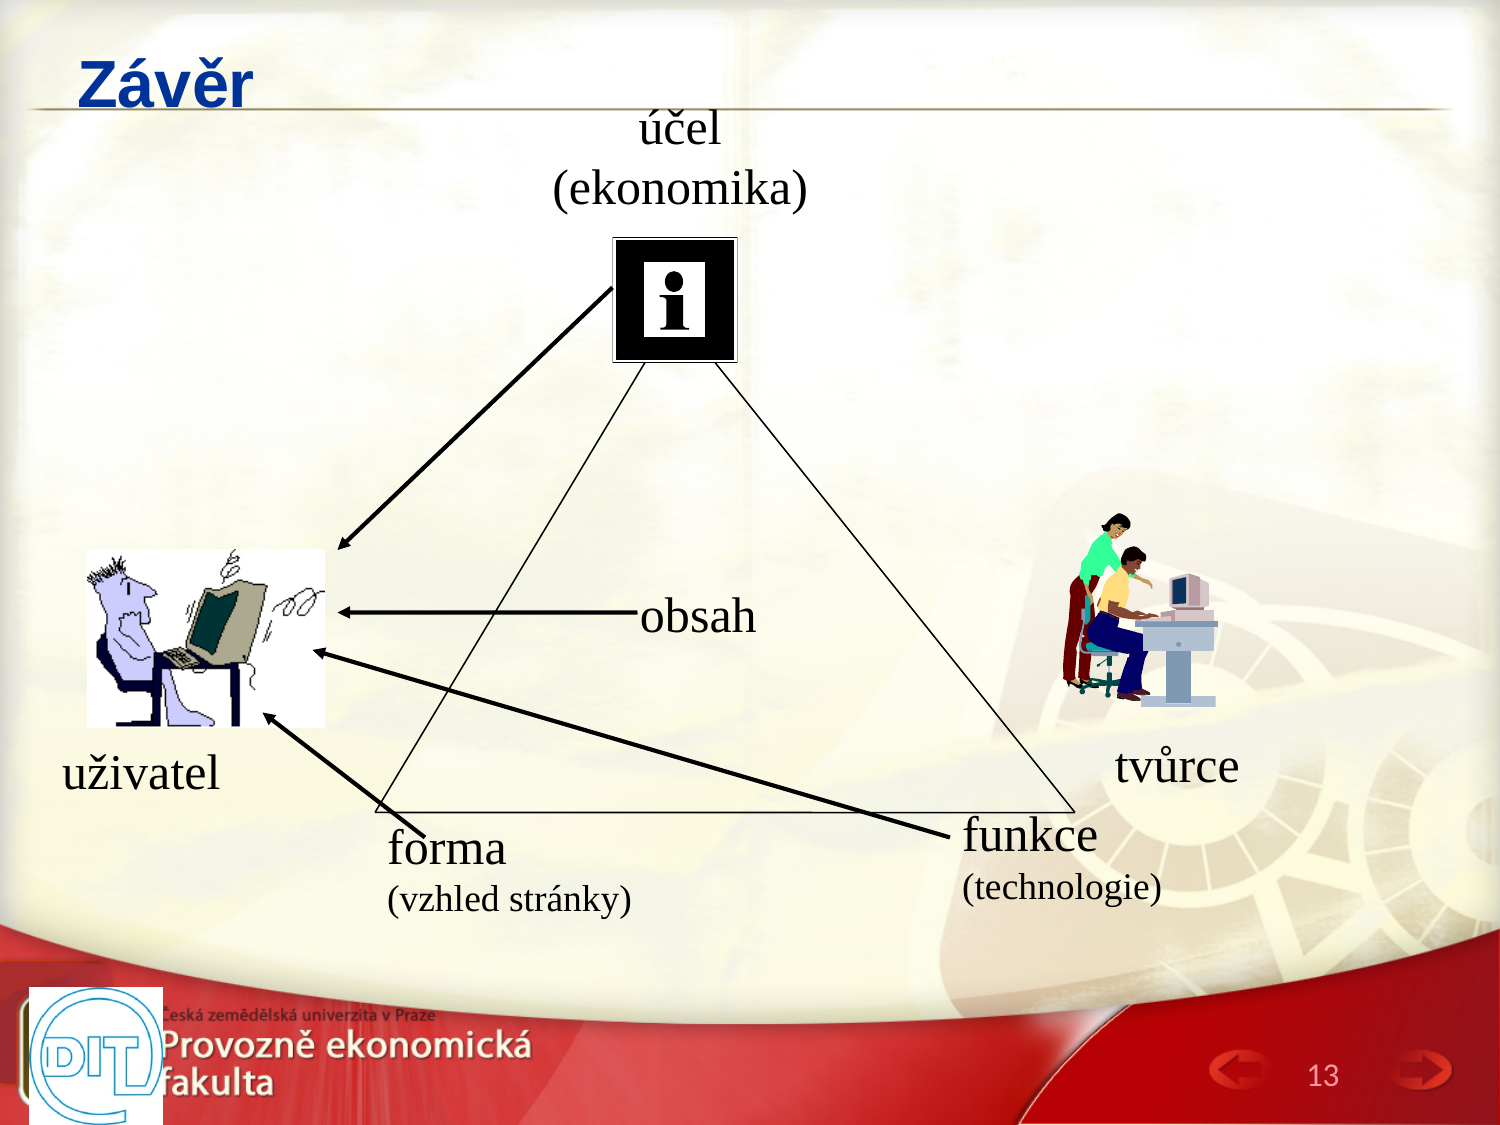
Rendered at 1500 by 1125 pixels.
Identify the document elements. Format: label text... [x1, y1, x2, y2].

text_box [1062, 512, 1219, 707]
text_box tvůrce [1099, 724, 1255, 800]
text_box uživatel [47, 731, 236, 807]
text_box [337, 606, 638, 619]
text_box funkce (technologie) [947, 794, 1178, 914]
picture [0, 0, 1500, 1125]
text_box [612, 237, 738, 363]
text_box účel (ekonomika) [537, 87, 823, 223]
text_box [337, 292, 607, 550]
text_box obsah [625, 574, 772, 650]
text_box forma (vzhled stránky) [372, 806, 813, 927]
text_box Závěr [62, 33, 271, 128]
